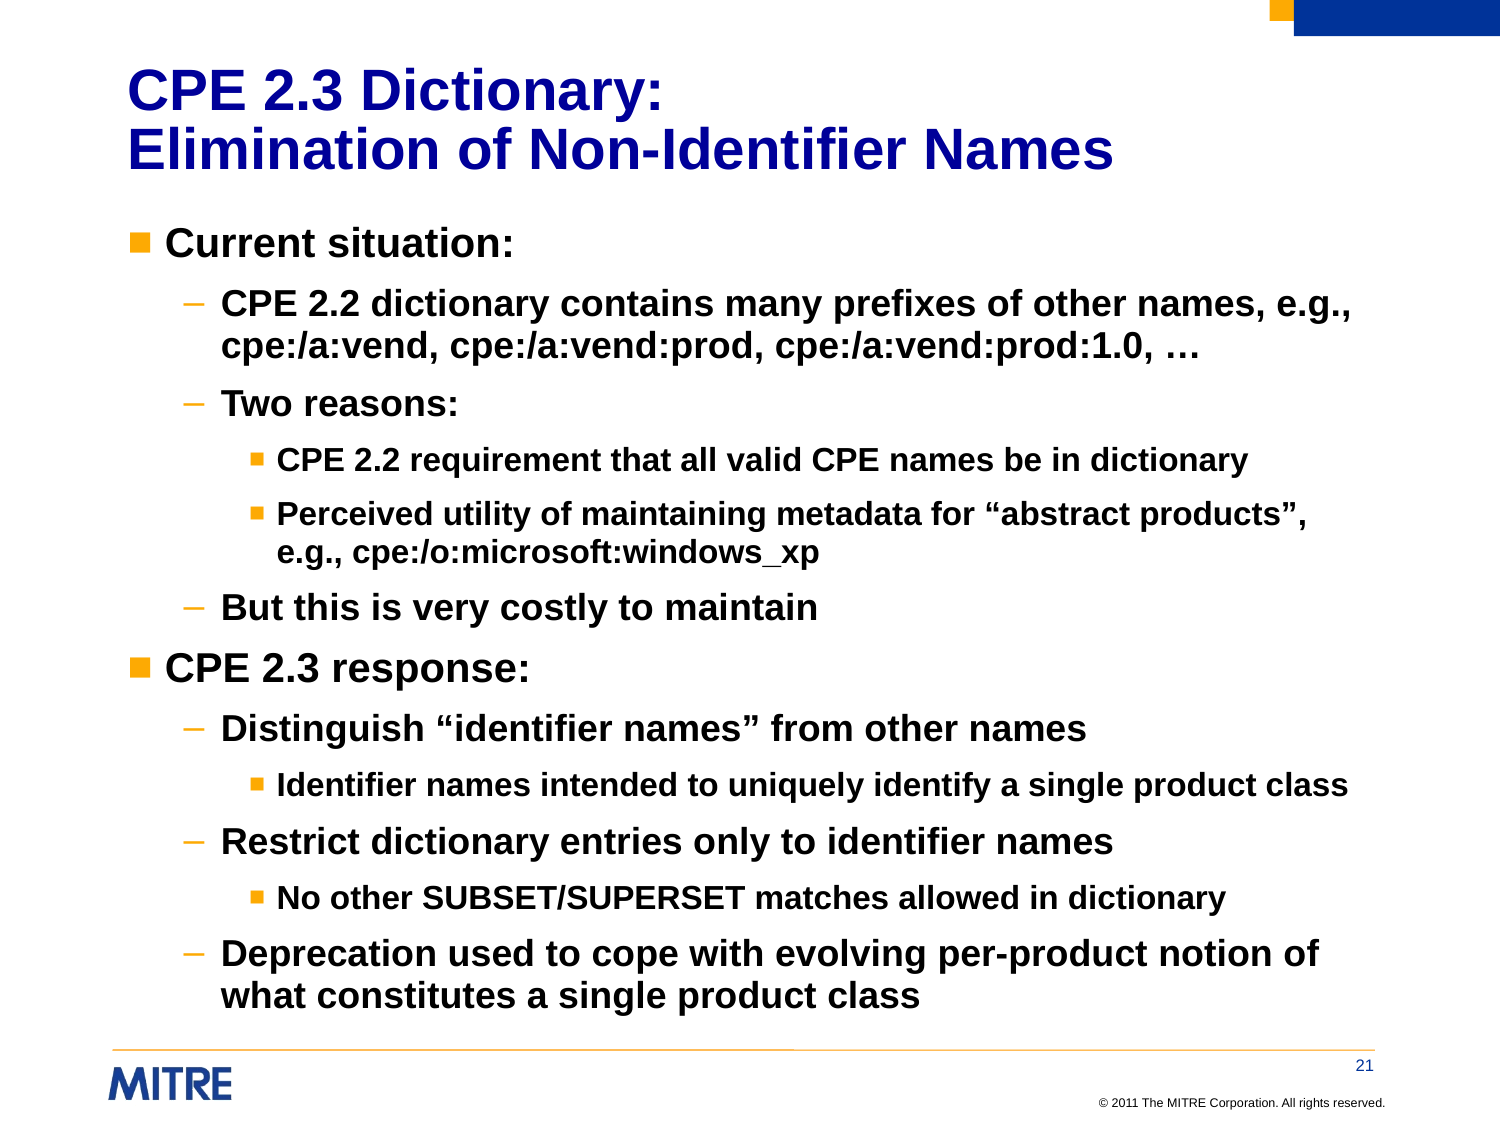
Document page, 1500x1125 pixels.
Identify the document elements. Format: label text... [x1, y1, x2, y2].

title CPE 2.3 Dictionary: Elimination of Non-Identifier Names [112, 45, 1375, 200]
slide_number 21 [1301, 1049, 1390, 1076]
list Current situation: CPE 2.2 dictionary contains many prefixes of other names, e.g., cpe:/a:vend, cpe:/a:vend:prod, cpe:/a:vend:prod:1.0, … Two reasons: CPE 2.2 requirement that all valid CPE names be in dictionary Perceived utility of maintaining metadata for “abstract products”, e.g., cpe:/o:microsoft:windows_xp But this is very costly to maintain CPE 2.3 response: Distinguish “identifier names” from other names Identifier names intended to uniquely identify a single product class Restrict dictionary entries only to identifier names No other SUBSET/SUPERSET matches allowed in dictionary Deprecation used to cope with evolving per-product notion of what constitutes a single product class [112, 212, 1376, 1015]
picture [103, 1064, 236, 1106]
